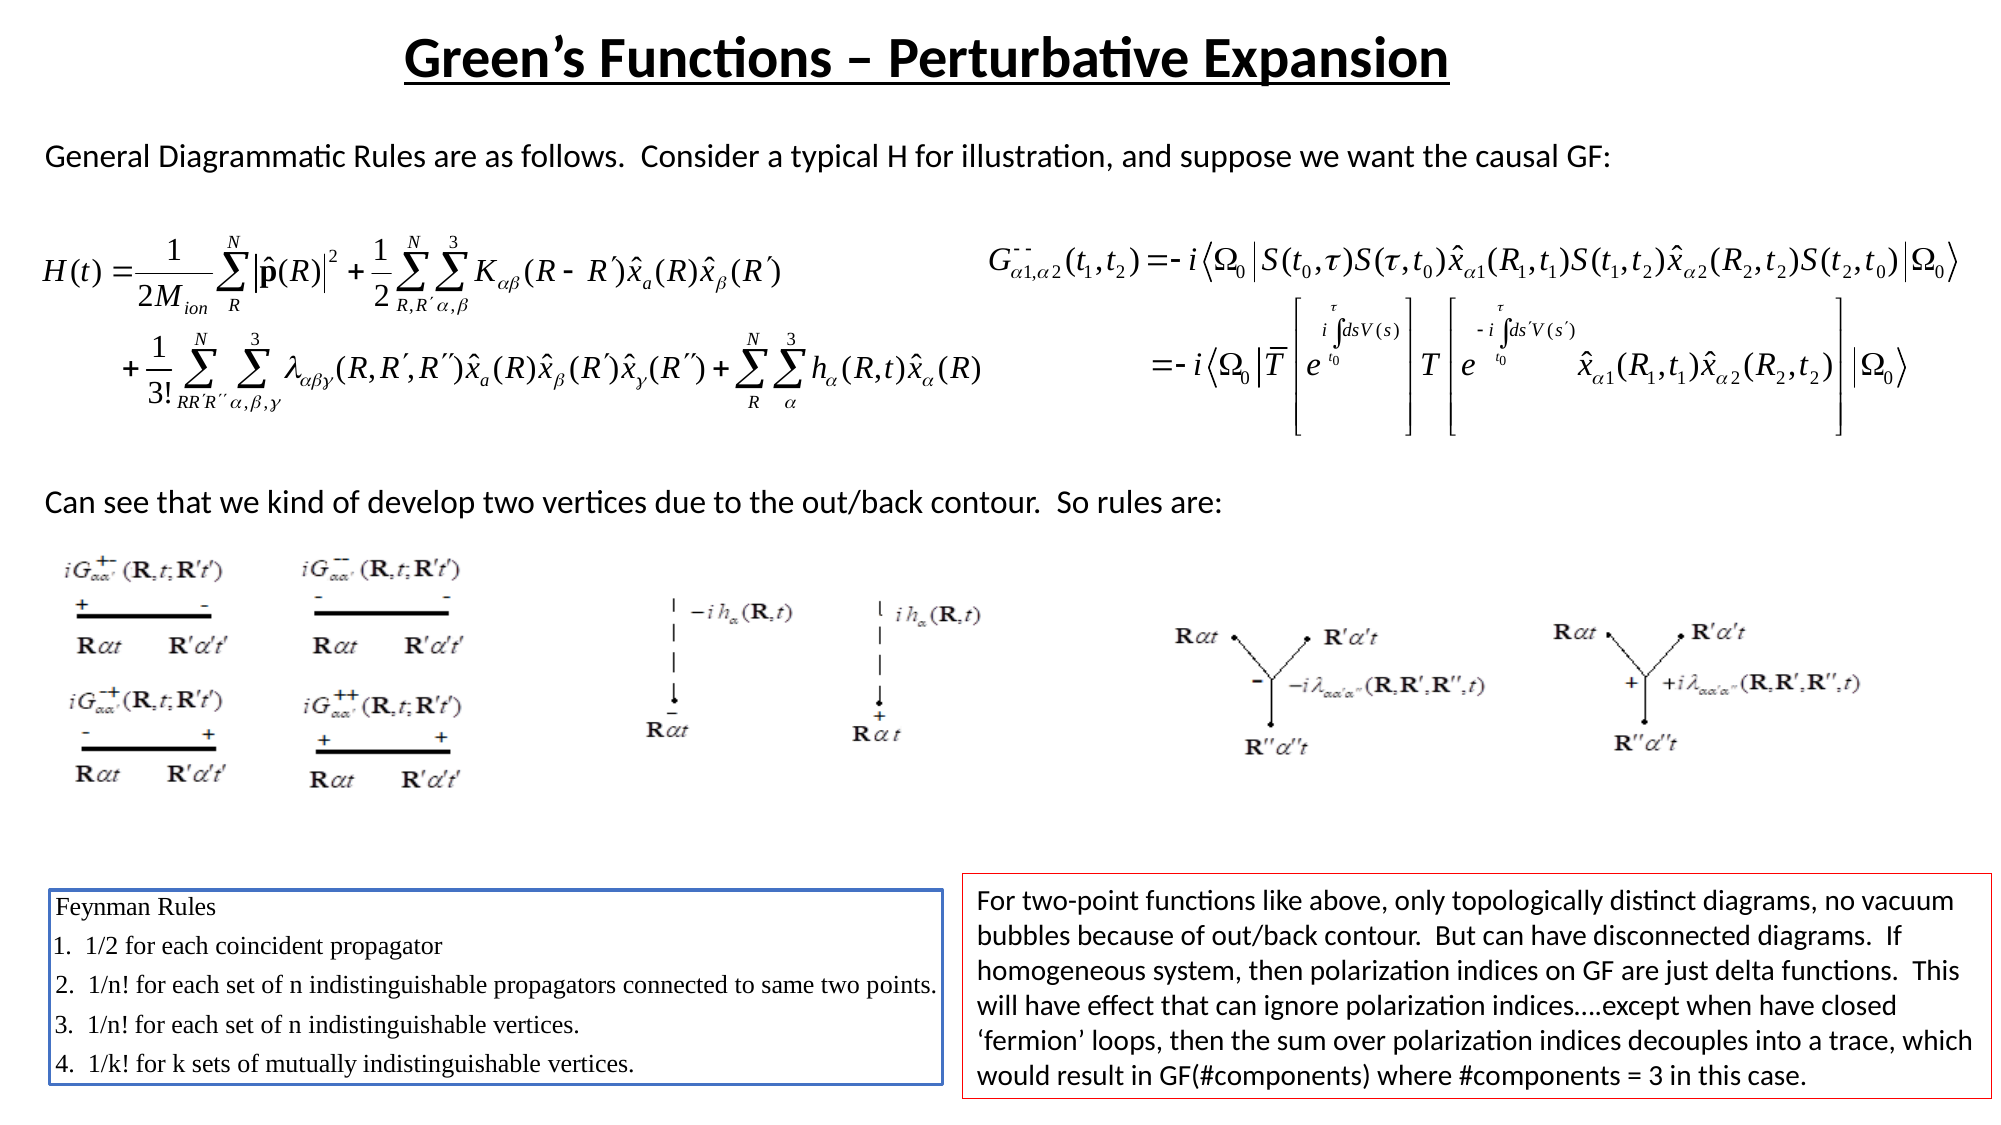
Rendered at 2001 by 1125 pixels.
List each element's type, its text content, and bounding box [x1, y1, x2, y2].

text_box General Diagrammatic Rules are as follows. Consider a typical H for illustration, and suppose we want the causal GF: [30, 126, 1730, 182]
text_box Can see that we kind of develop two vertices due to the out/back contour. So rules are: [30, 472, 1257, 528]
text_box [36, 227, 988, 420]
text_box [983, 234, 1964, 444]
text_box Green’s Functions – Perturbative Expansion [389, 12, 1567, 97]
text_box For two-point functions like above, only topologically distinct diagrams, no vacuum bubbles because of out/back contour. But can have disconnected diagrams. If homogeneous system, then polarization indices on GF are just delta functions. This will have effect that can ignore polarization indices….except when have closed ‘fermion’ loops, then the sum over polarization indices decouples into a trace, which would result in GF(#components) where #components = 3 in this case. [962, 873, 1992, 1099]
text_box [36, 537, 533, 865]
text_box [615, 576, 1105, 838]
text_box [1151, 608, 1900, 794]
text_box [51, 891, 941, 1084]
